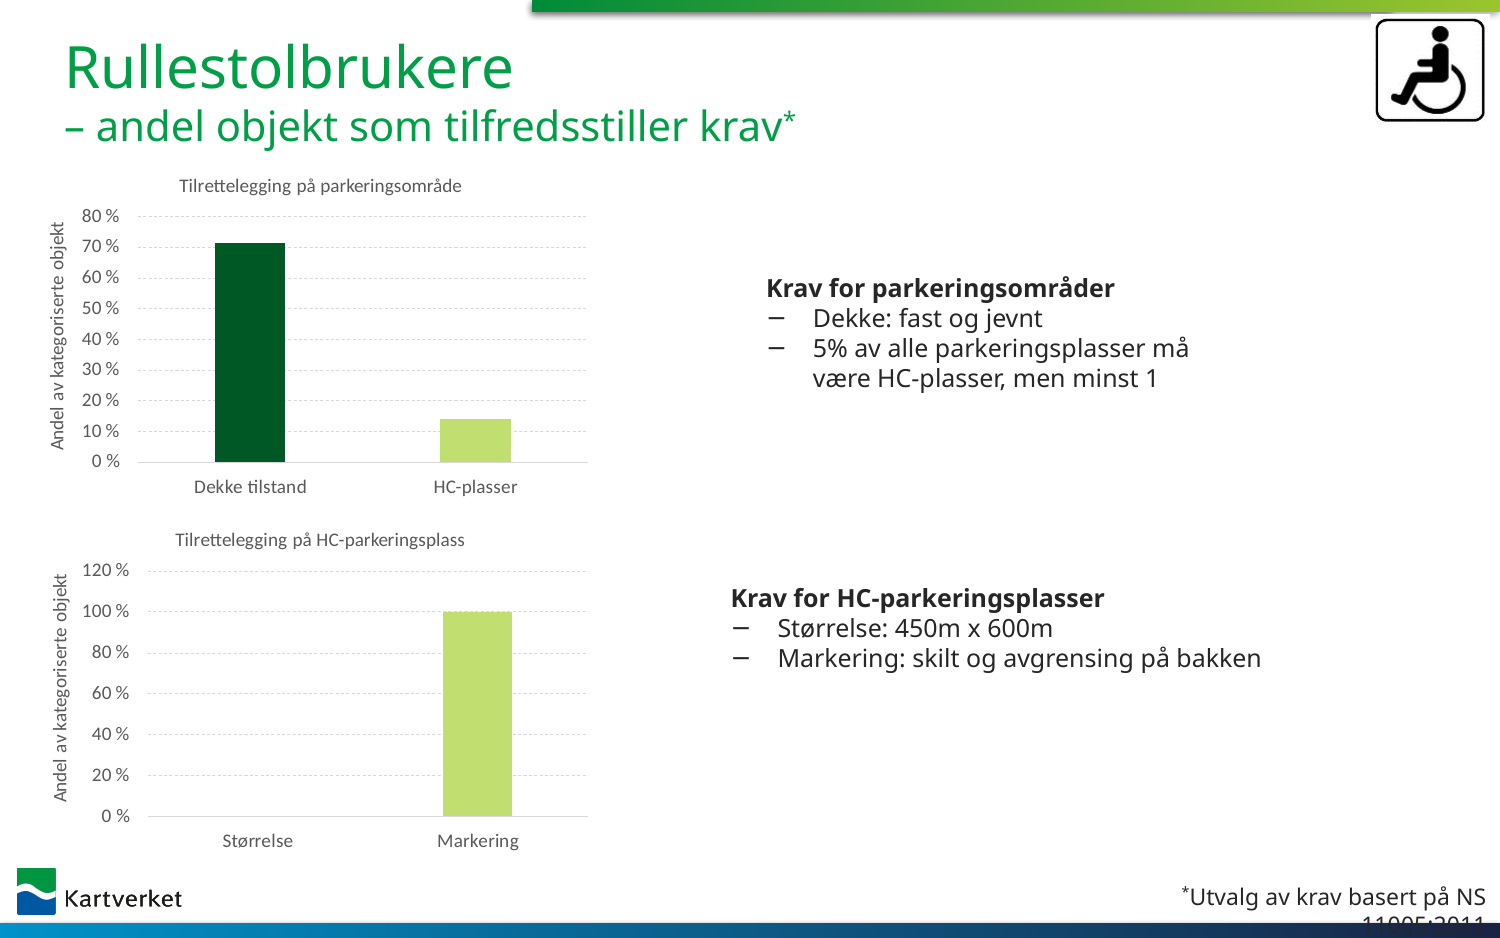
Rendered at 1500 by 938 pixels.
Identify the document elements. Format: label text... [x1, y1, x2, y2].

text_box Krav for parkeringsområder Dekke: fast og jevnt 5% av alle parkeringsplasser må være HC-plasser, men minst 1 [751, 264, 1232, 400]
picture [1371, 13, 1491, 127]
picture [41, 166, 599, 505]
picture [41, 520, 599, 859]
text_box Rullestolbrukere – andel objekt som tilfredsstiller krav* [49, 23, 1431, 158]
text_box Krav for HC-parkeringsplasser Størrelse: 450m x 600m Markering: skilt og avgrensing på bakken [715, 574, 1278, 680]
text_box *Utvalg av krav basert på NS 11005:2011 [1068, 873, 1500, 938]
